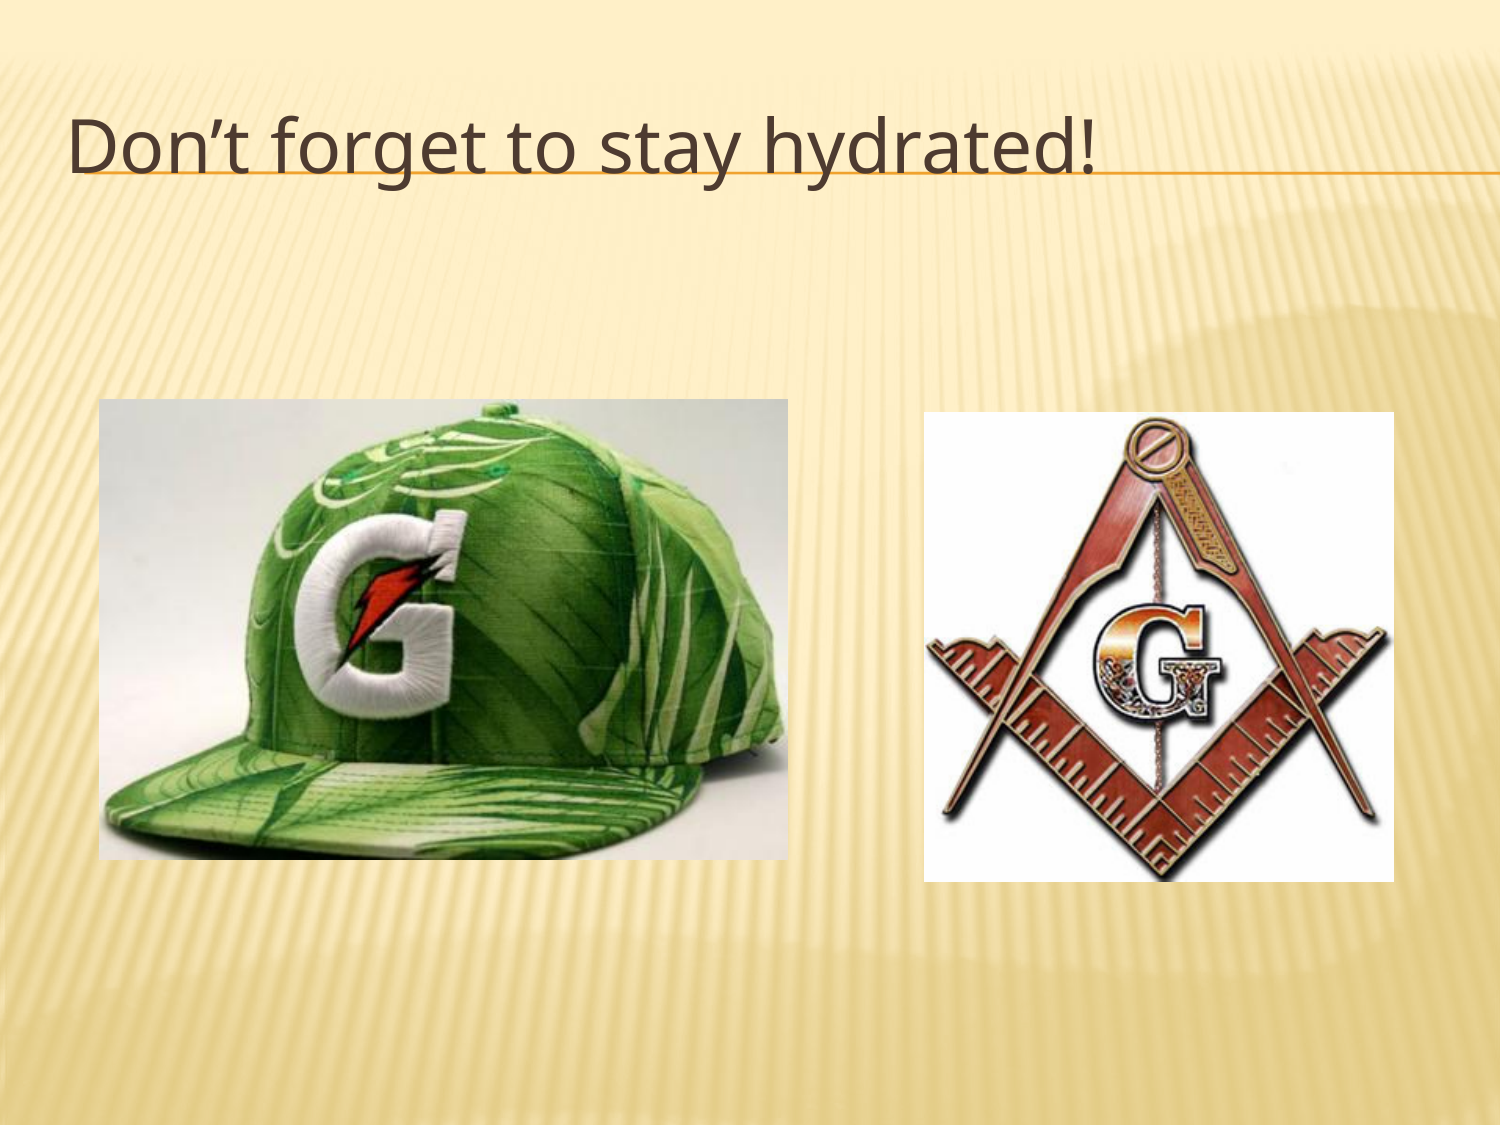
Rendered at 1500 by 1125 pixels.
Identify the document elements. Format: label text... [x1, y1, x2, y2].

picture [924, 412, 1394, 882]
picture [99, 399, 788, 860]
title Don’t forget to stay hydrated! [50, 75, 1475, 213]
